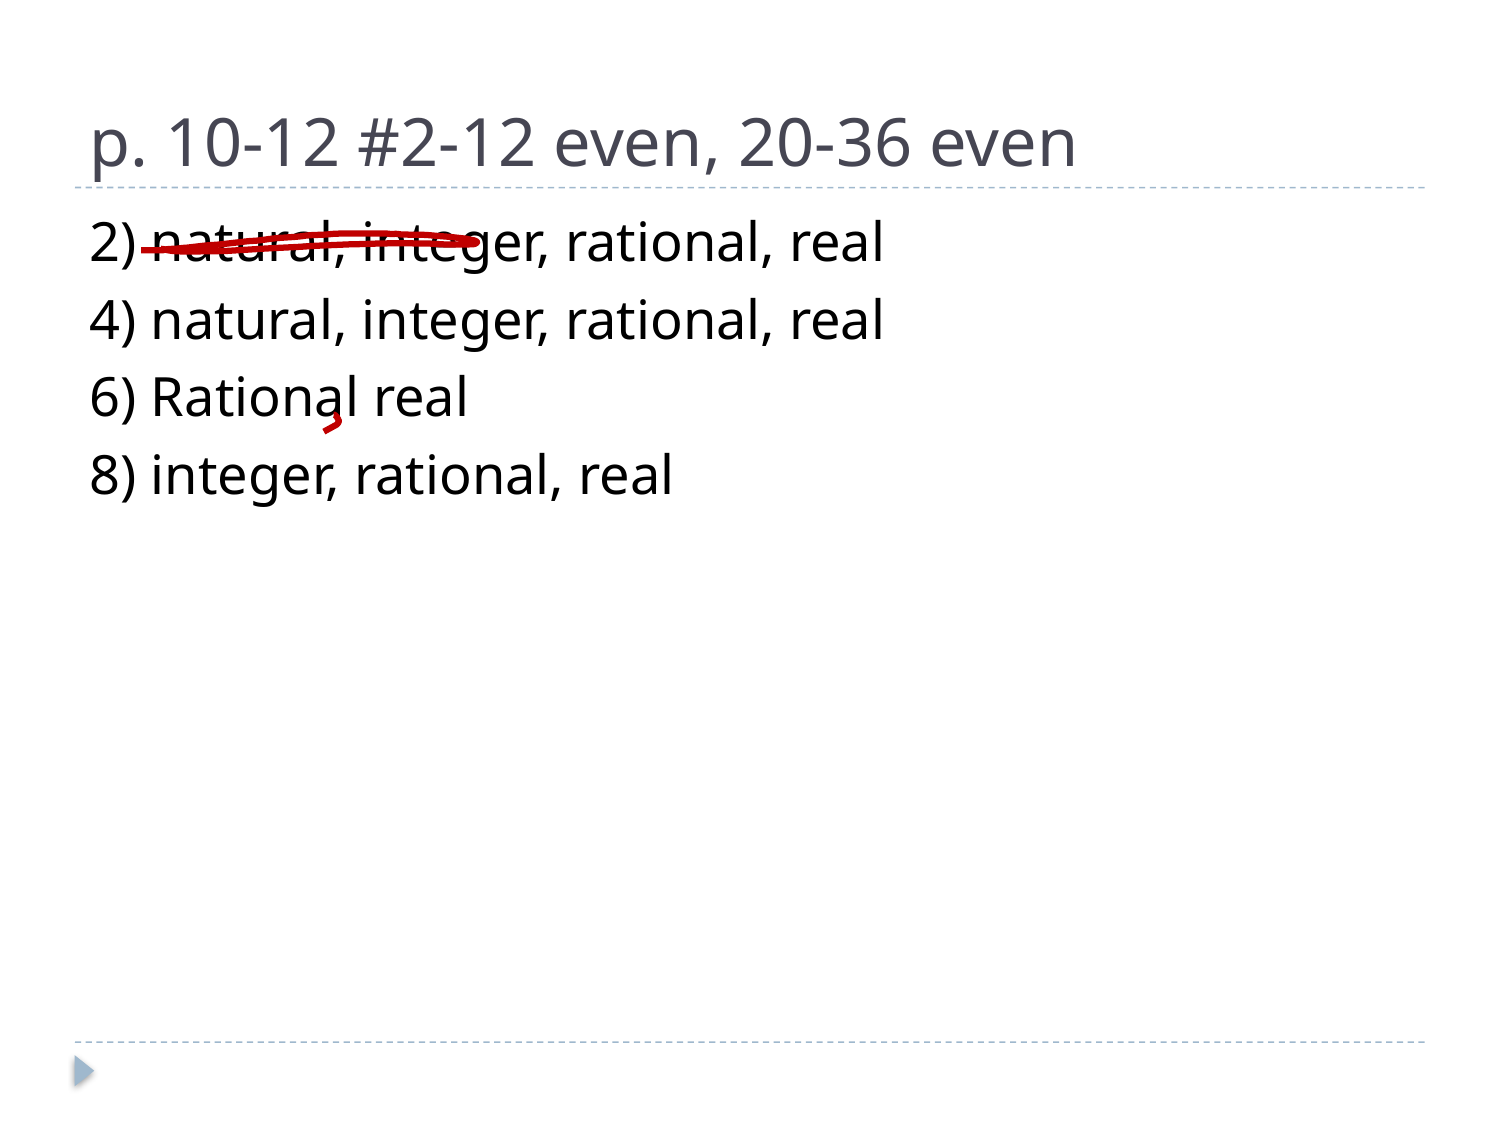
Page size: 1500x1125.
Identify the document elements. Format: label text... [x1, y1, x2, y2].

list 2) natural, integer, rational, real 4) natural, integer, rational, real 6) Rational real 8) integer, rational, real [75, 200, 1425, 1010]
title p. 10-12 #2-12 even, 20-36 even [75, 24, 1425, 188]
text_box [323, 414, 340, 433]
text_box [141, 232, 478, 253]
